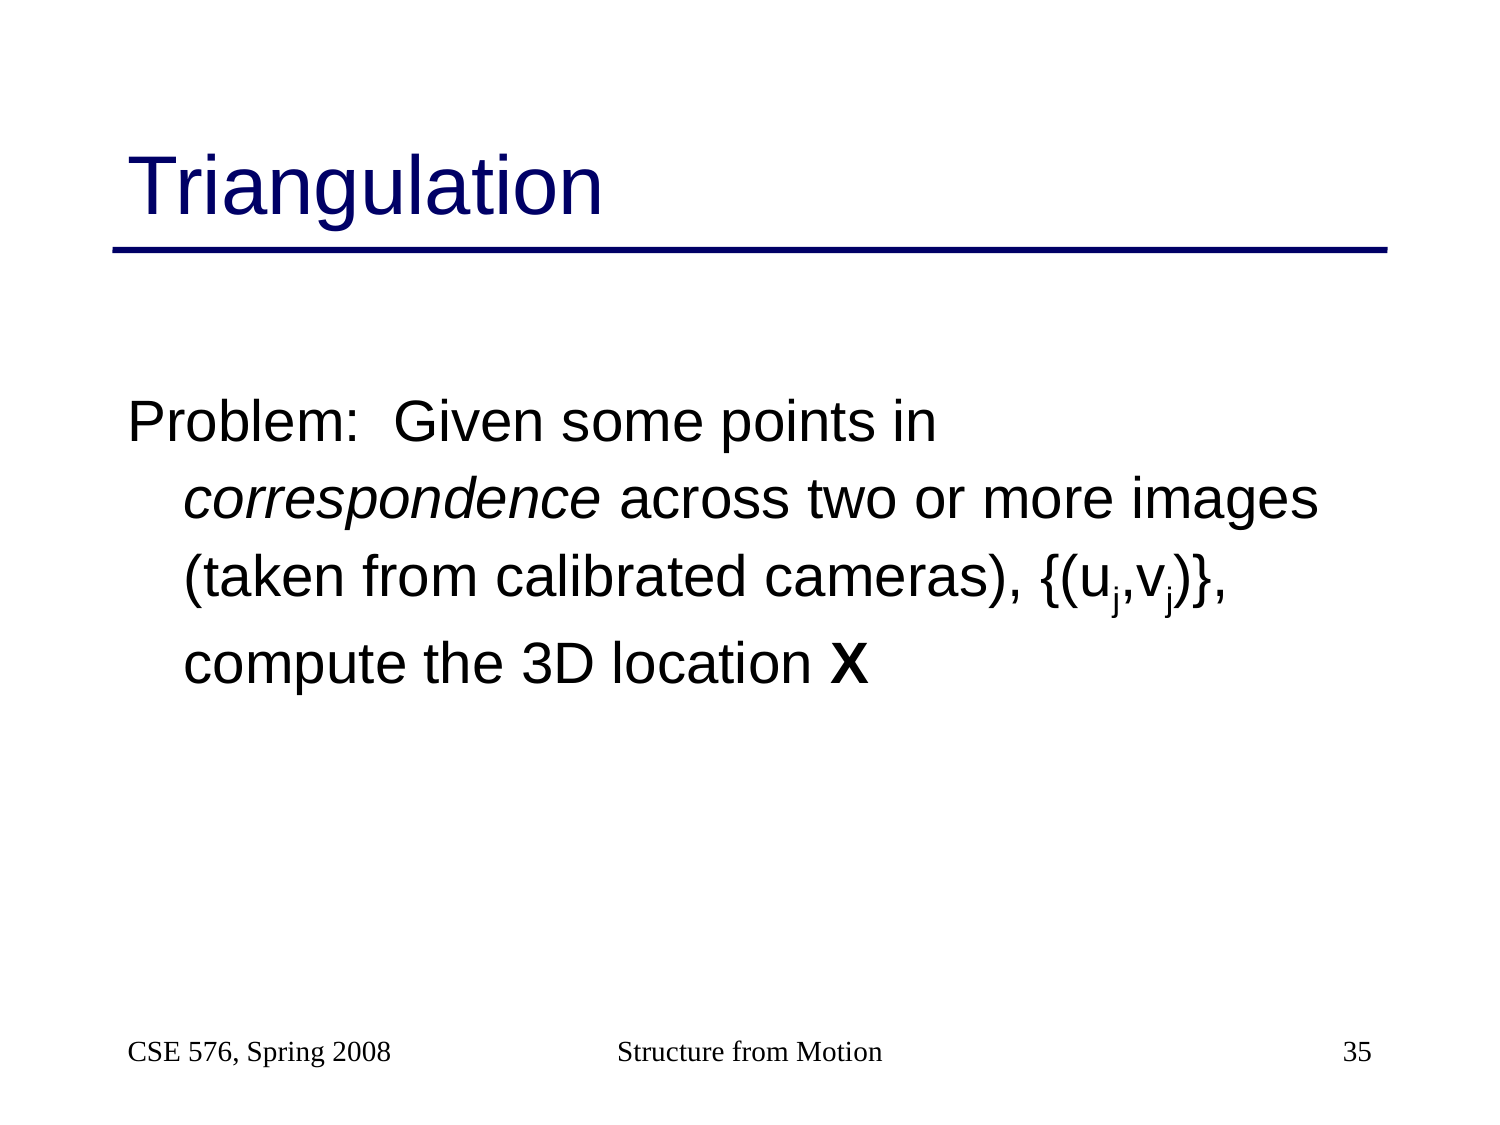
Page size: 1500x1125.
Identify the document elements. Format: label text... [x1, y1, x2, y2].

slide_number 35 [1074, 1025, 1388, 1100]
list Problem: Given some points in correspondence across two or more images (taken from calibrated cameras), {(uj,vj)}, compute the 3D location X [112, 287, 1388, 1000]
slide_number CSE 576, Spring 2008 [112, 1025, 425, 1100]
footer Structure from Motion [450, 1025, 1050, 1100]
title Triangulation [112, 99, 1388, 263]
